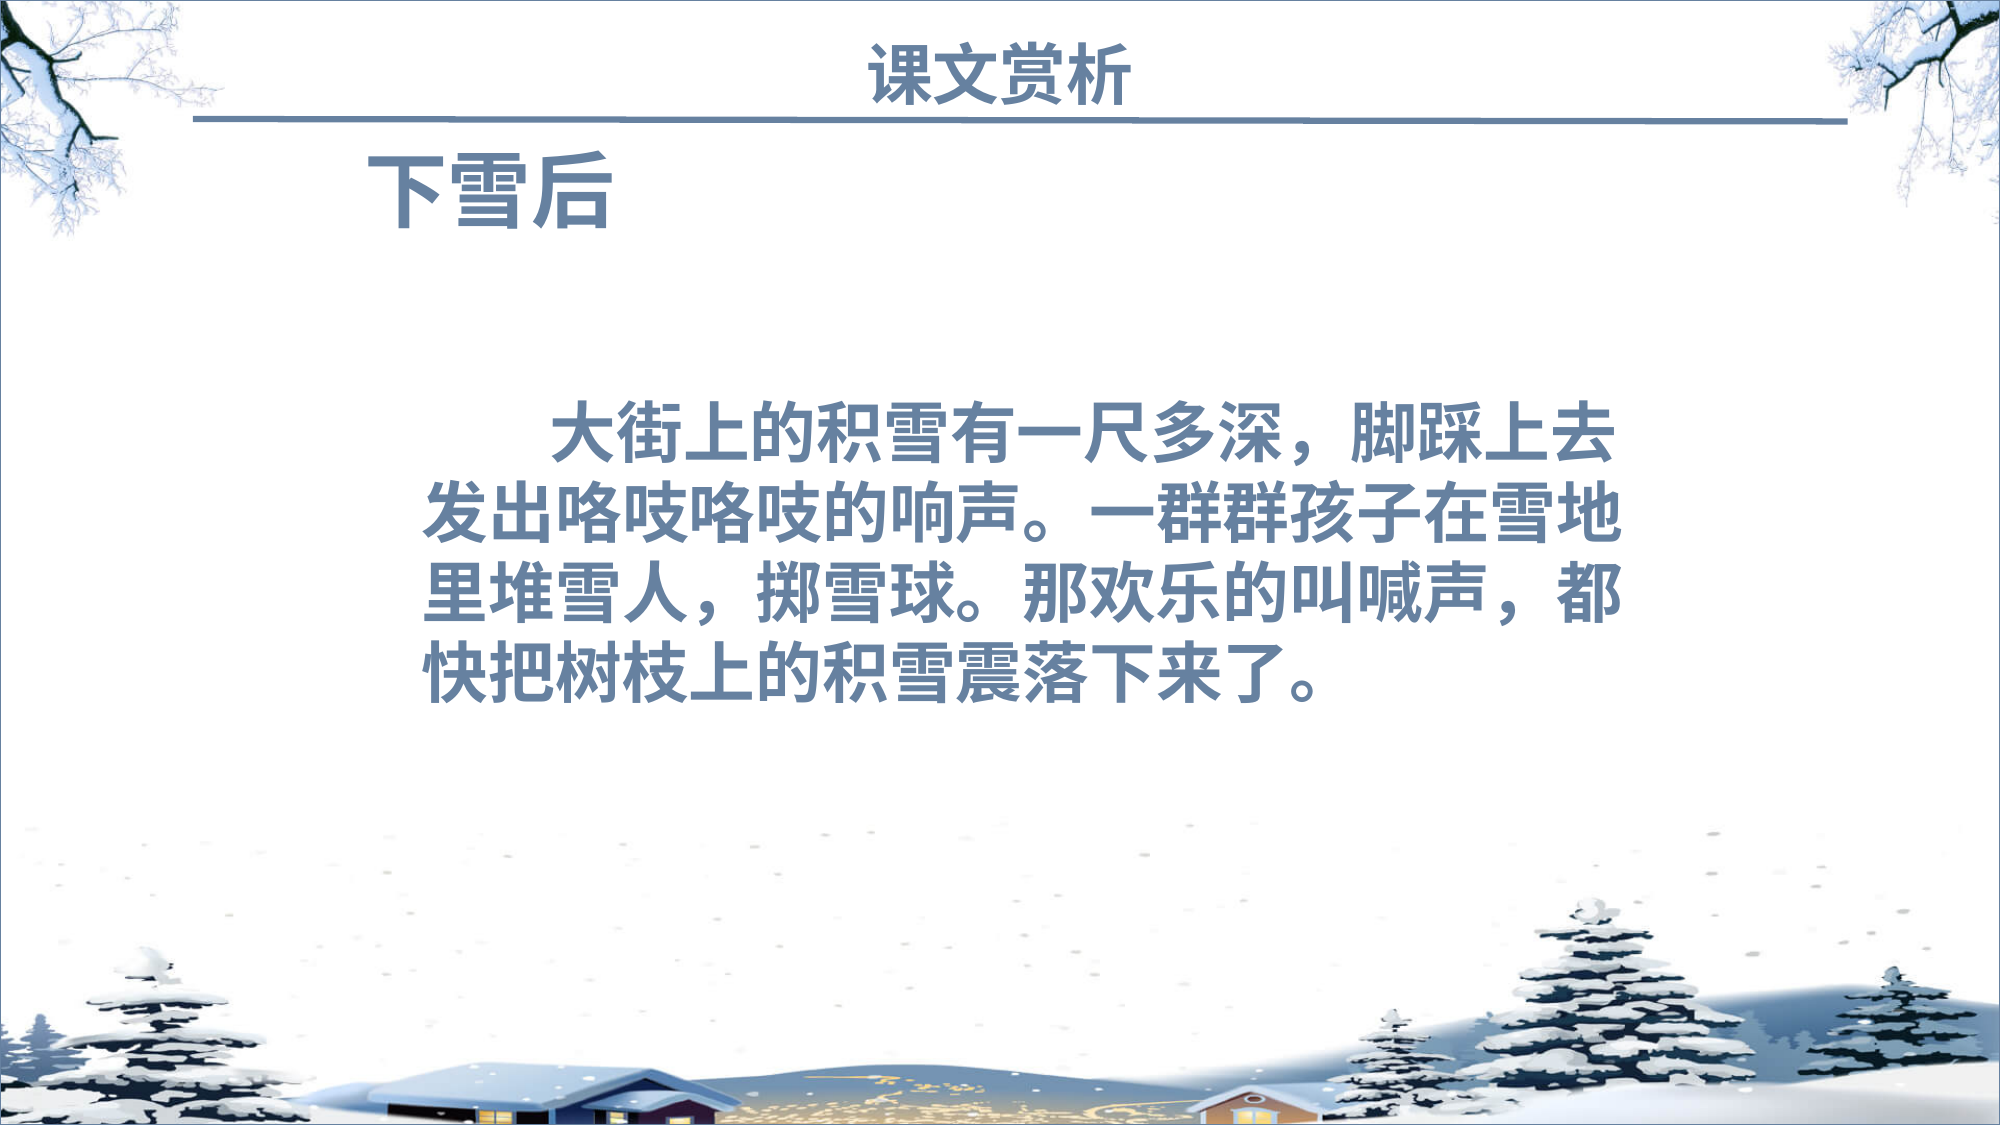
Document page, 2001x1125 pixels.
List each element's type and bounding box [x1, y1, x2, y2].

text_box [0, 0, 2000, 1125]
